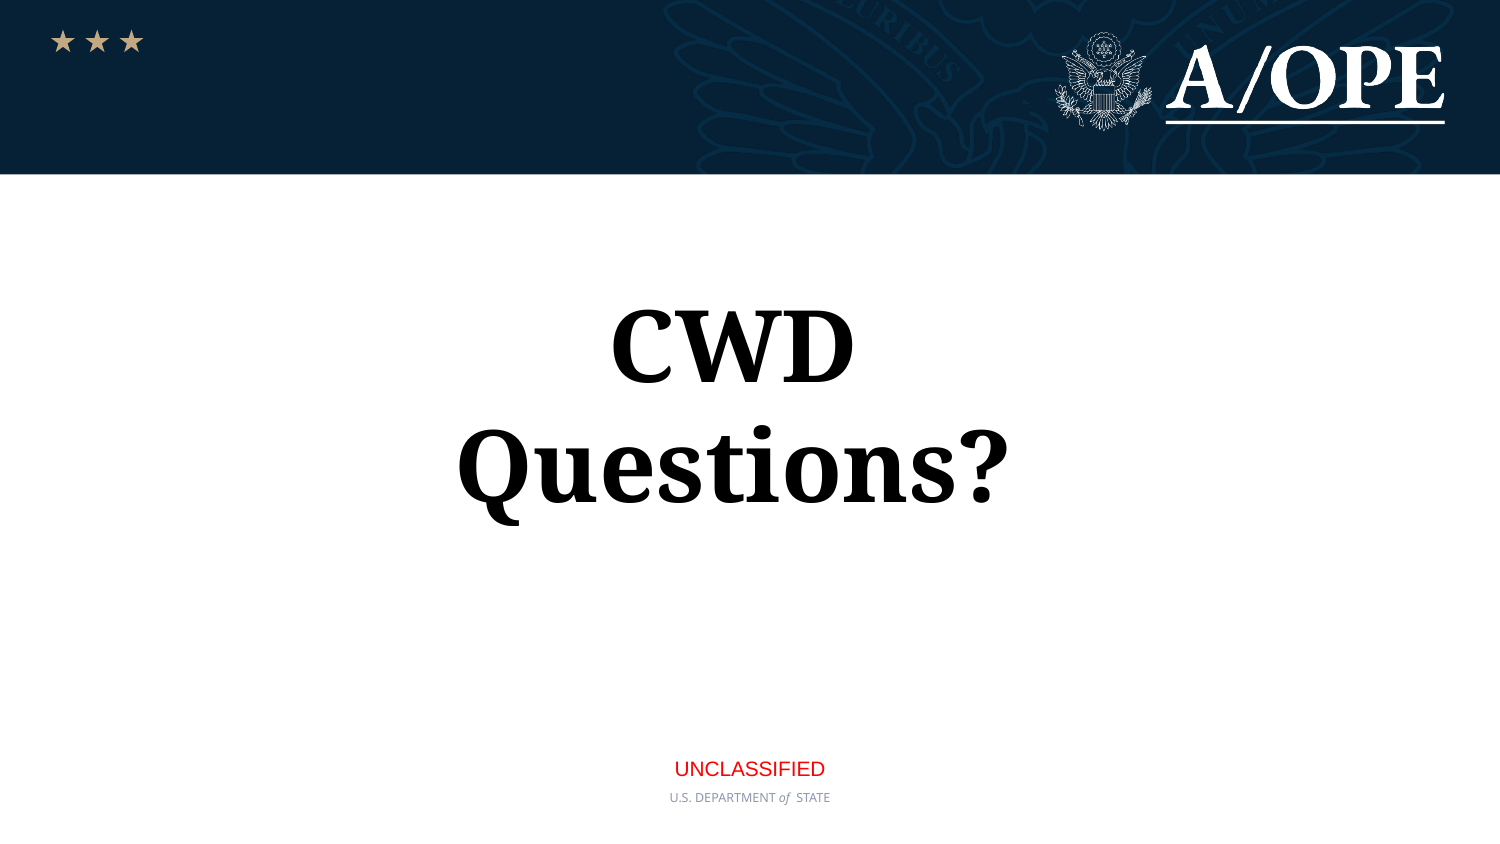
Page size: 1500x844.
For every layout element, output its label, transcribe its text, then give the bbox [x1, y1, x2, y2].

title CWD Questions? [211, 67, 1256, 739]
picture [587, 0, 1500, 174]
text_box UNCLASSIFIED [659, 747, 841, 788]
